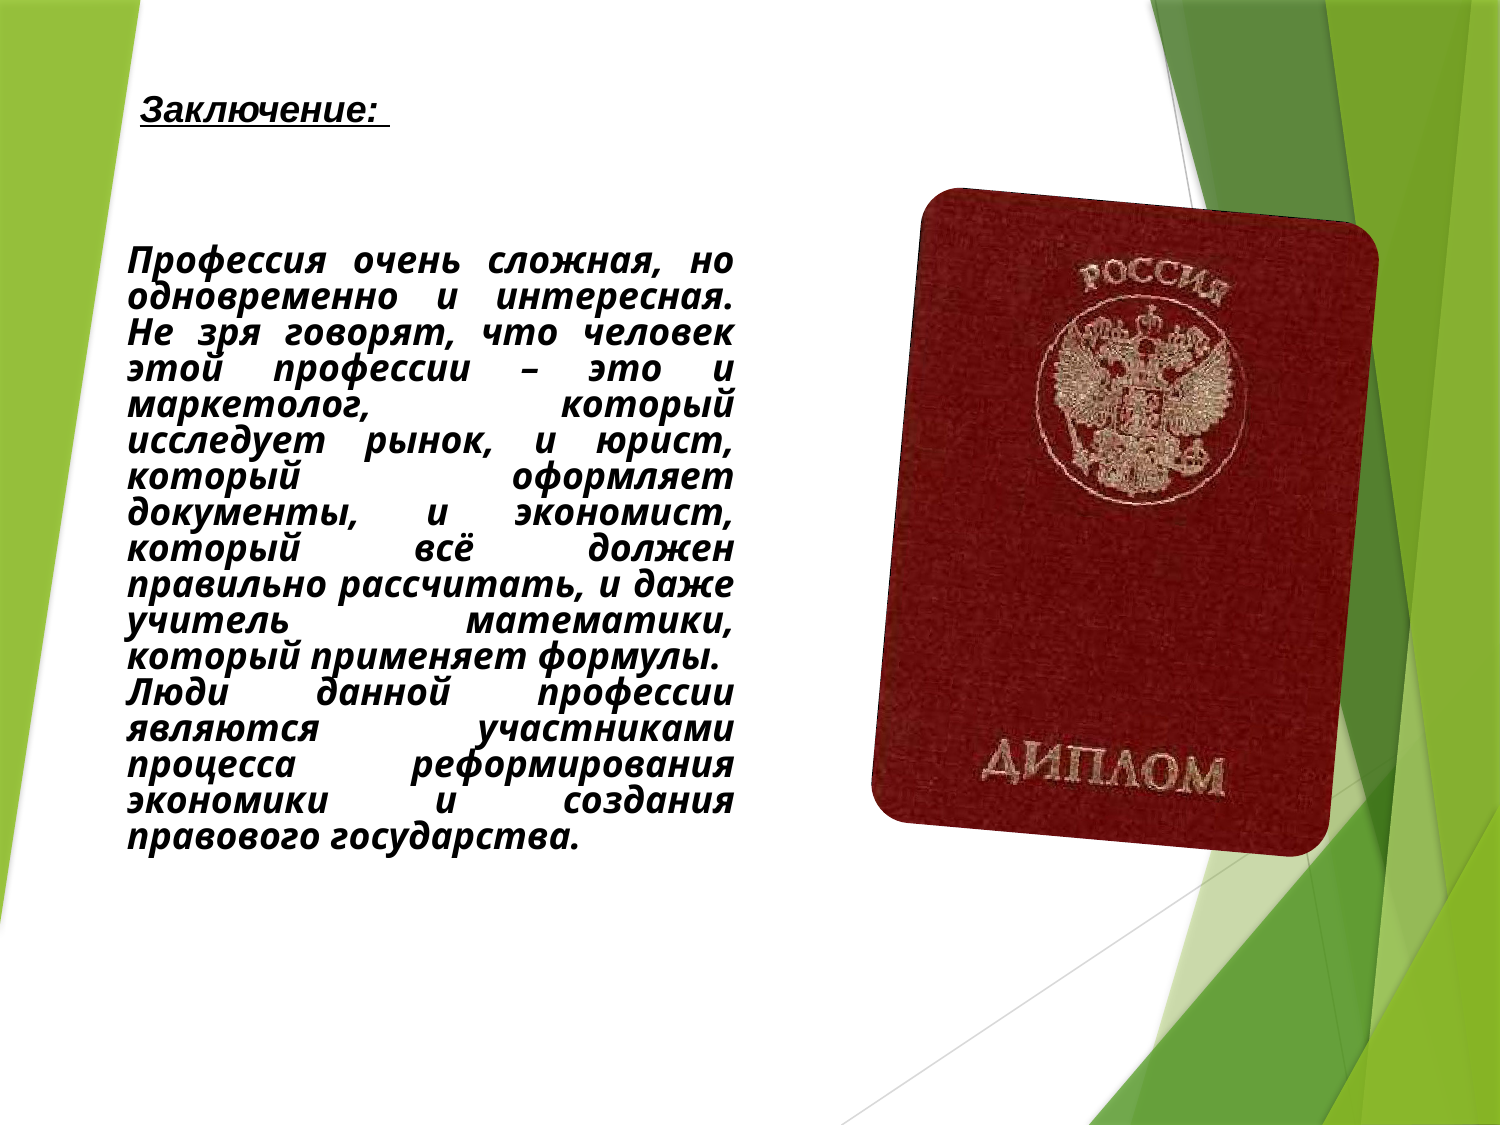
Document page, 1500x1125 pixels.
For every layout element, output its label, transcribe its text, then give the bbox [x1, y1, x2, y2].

text_box Профессия очень сложная, но одновременно и интересная. Не зря говорят, что человек этой профессии – это и маркетолог, который исследует рынок, и юрист, который оформляет документы, и экономист, который всё должен правильно рассчитать, и даже учитель математики, который применяет формулы. Люди данной профессии являются участниками процесса реформирования экономики и создания правового государства. [112, 237, 750, 909]
text_box Заключение: [124, 78, 405, 138]
picture [871, 188, 1379, 856]
